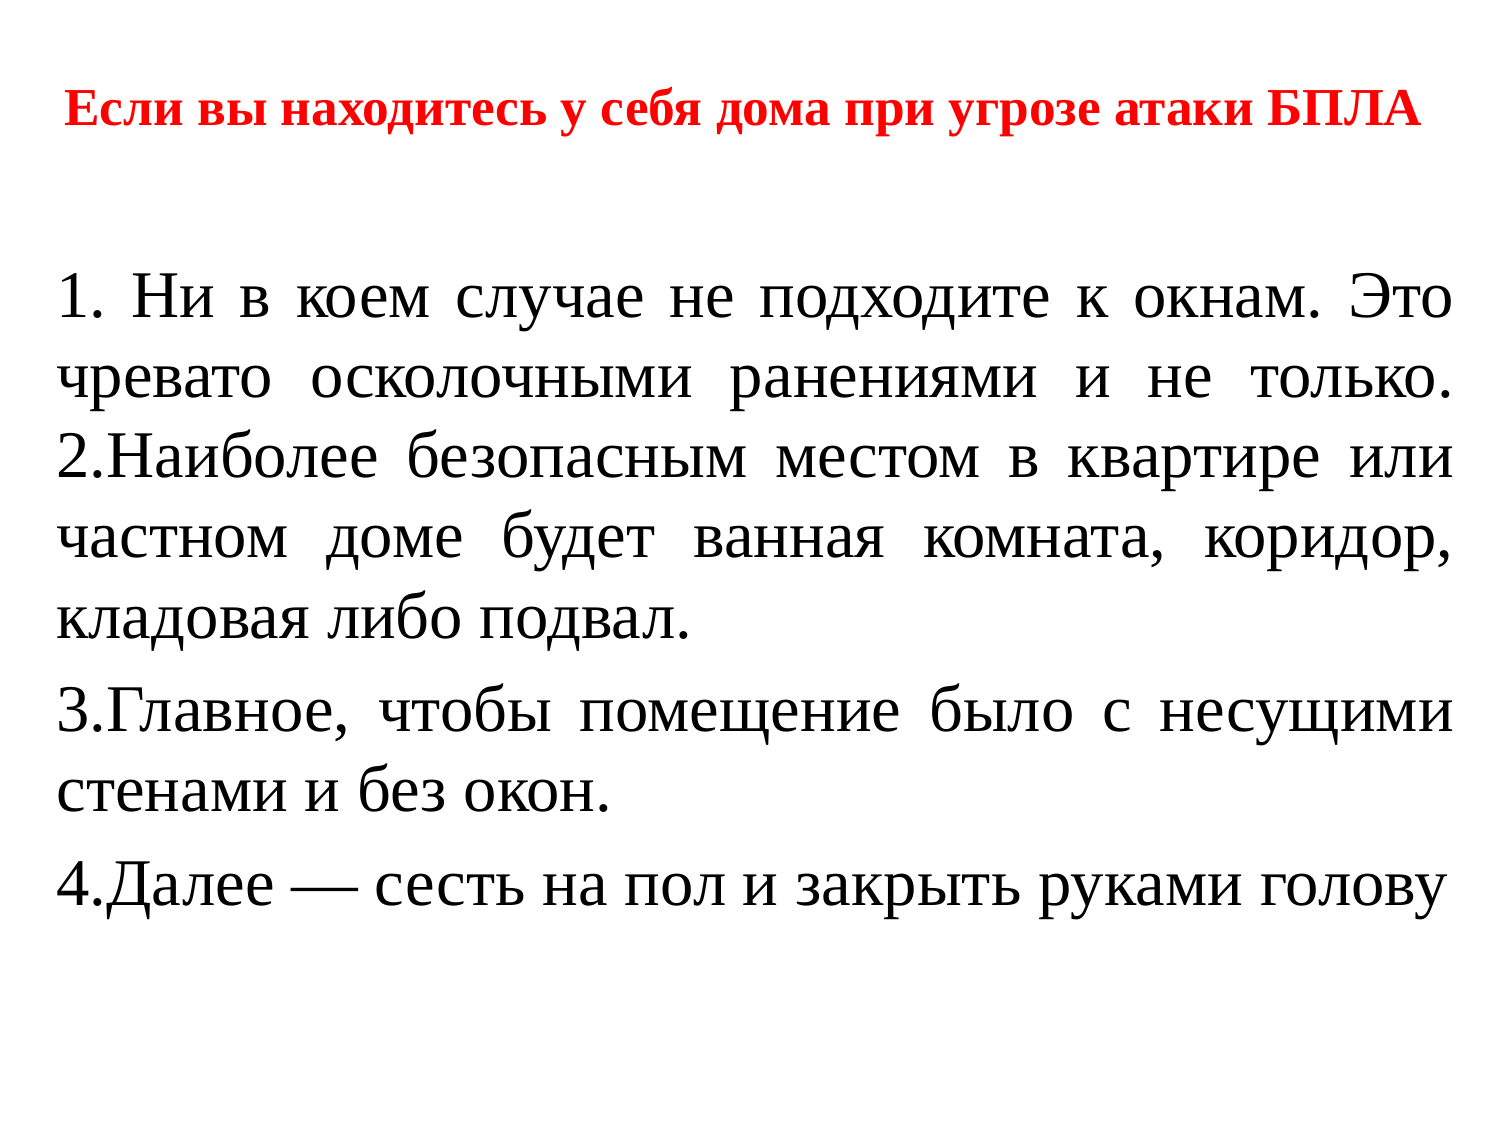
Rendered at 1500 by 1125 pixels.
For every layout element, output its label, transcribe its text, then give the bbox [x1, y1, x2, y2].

title Если вы находитесь у себя дома при угрозе атаки БПЛА [29, 45, 1459, 233]
list 1. Ни в коем случае не подходите к окнам. Это чревато осколочными ранениями и не только. 2.Наиболее безопасным местом в квартире или частном доме будет ванная комната, коридор, кладовая либо подвал. 3.Главное, чтобы помещение было с несущими стенами и без окон. 4.Далее — сесть на пол и закрыть руками голову [41, 243, 1471, 1047]
